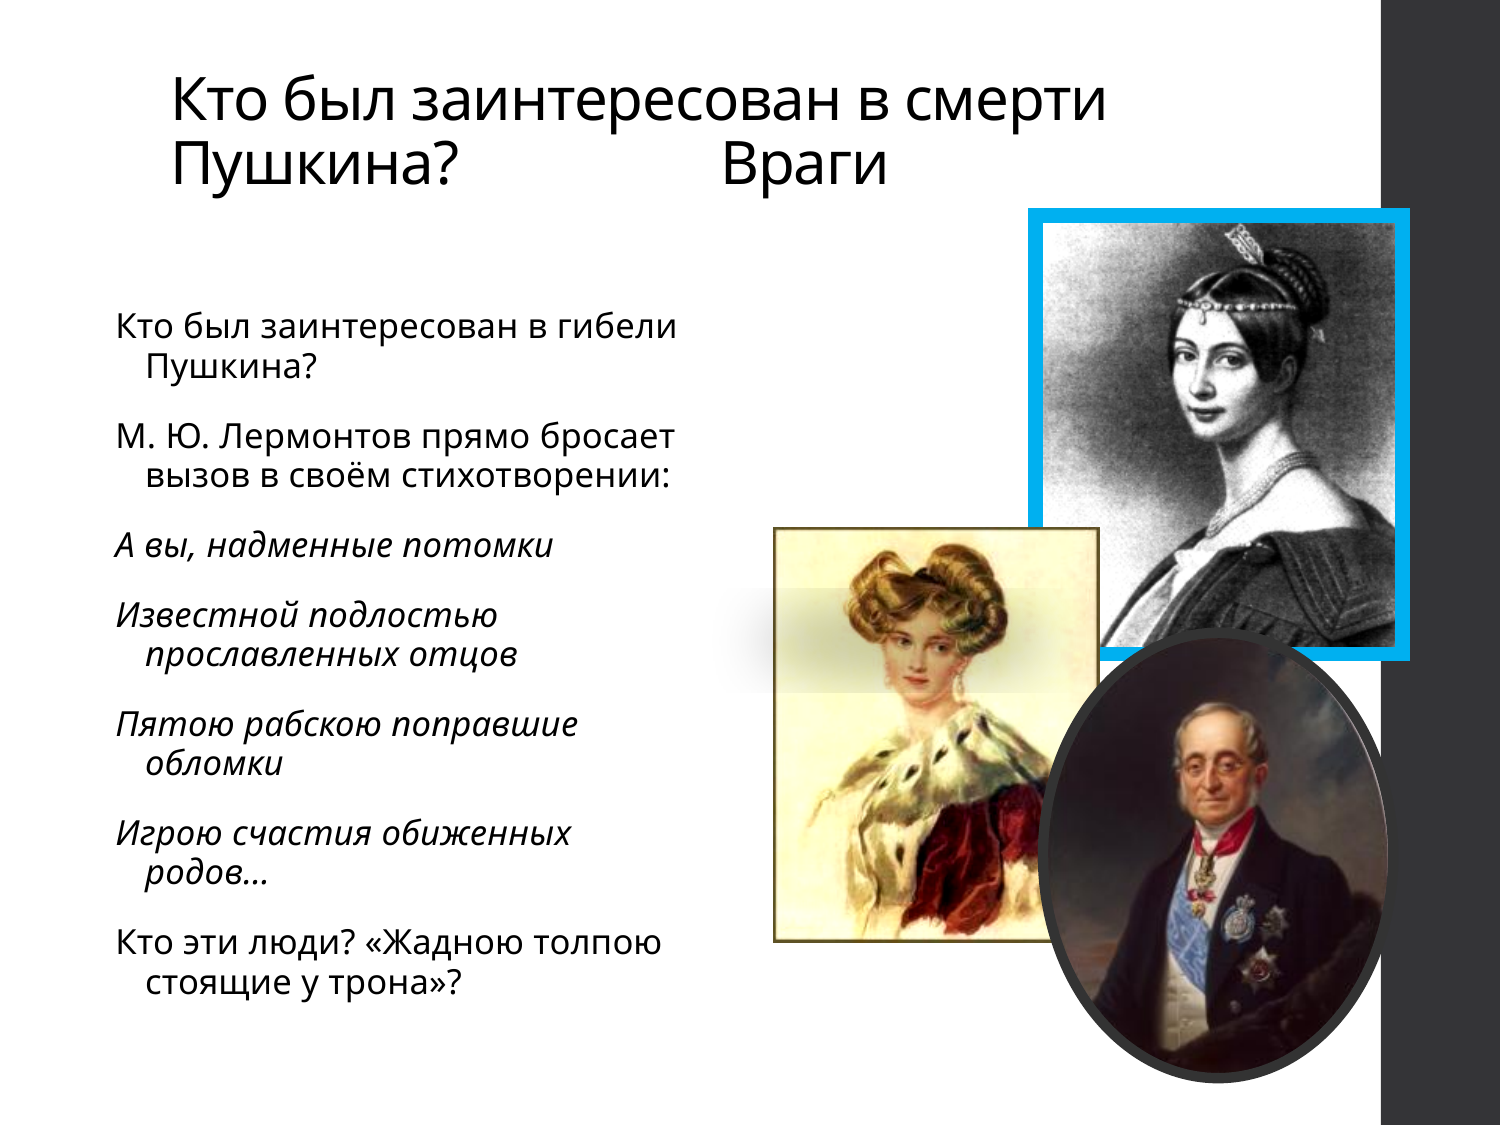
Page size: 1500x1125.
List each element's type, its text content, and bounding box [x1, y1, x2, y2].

picture [773, 527, 1394, 1079]
title Кто был заинтересован в смерти Пушкина? Враги [155, 60, 1348, 278]
list Кто был заинтересован в гибели Пушкина? М. Ю. Лермонтов прямо бросает вызов в своём стихотворении: А вы, надменные потомки Известной подлостью прославленных отцов Пятою рабскою поправшие обломки Игрою счастия обиженных родов… Кто эти люди? «Жадною толпою стоящие у трона»? [100, 299, 707, 1014]
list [1042, 222, 1396, 629]
